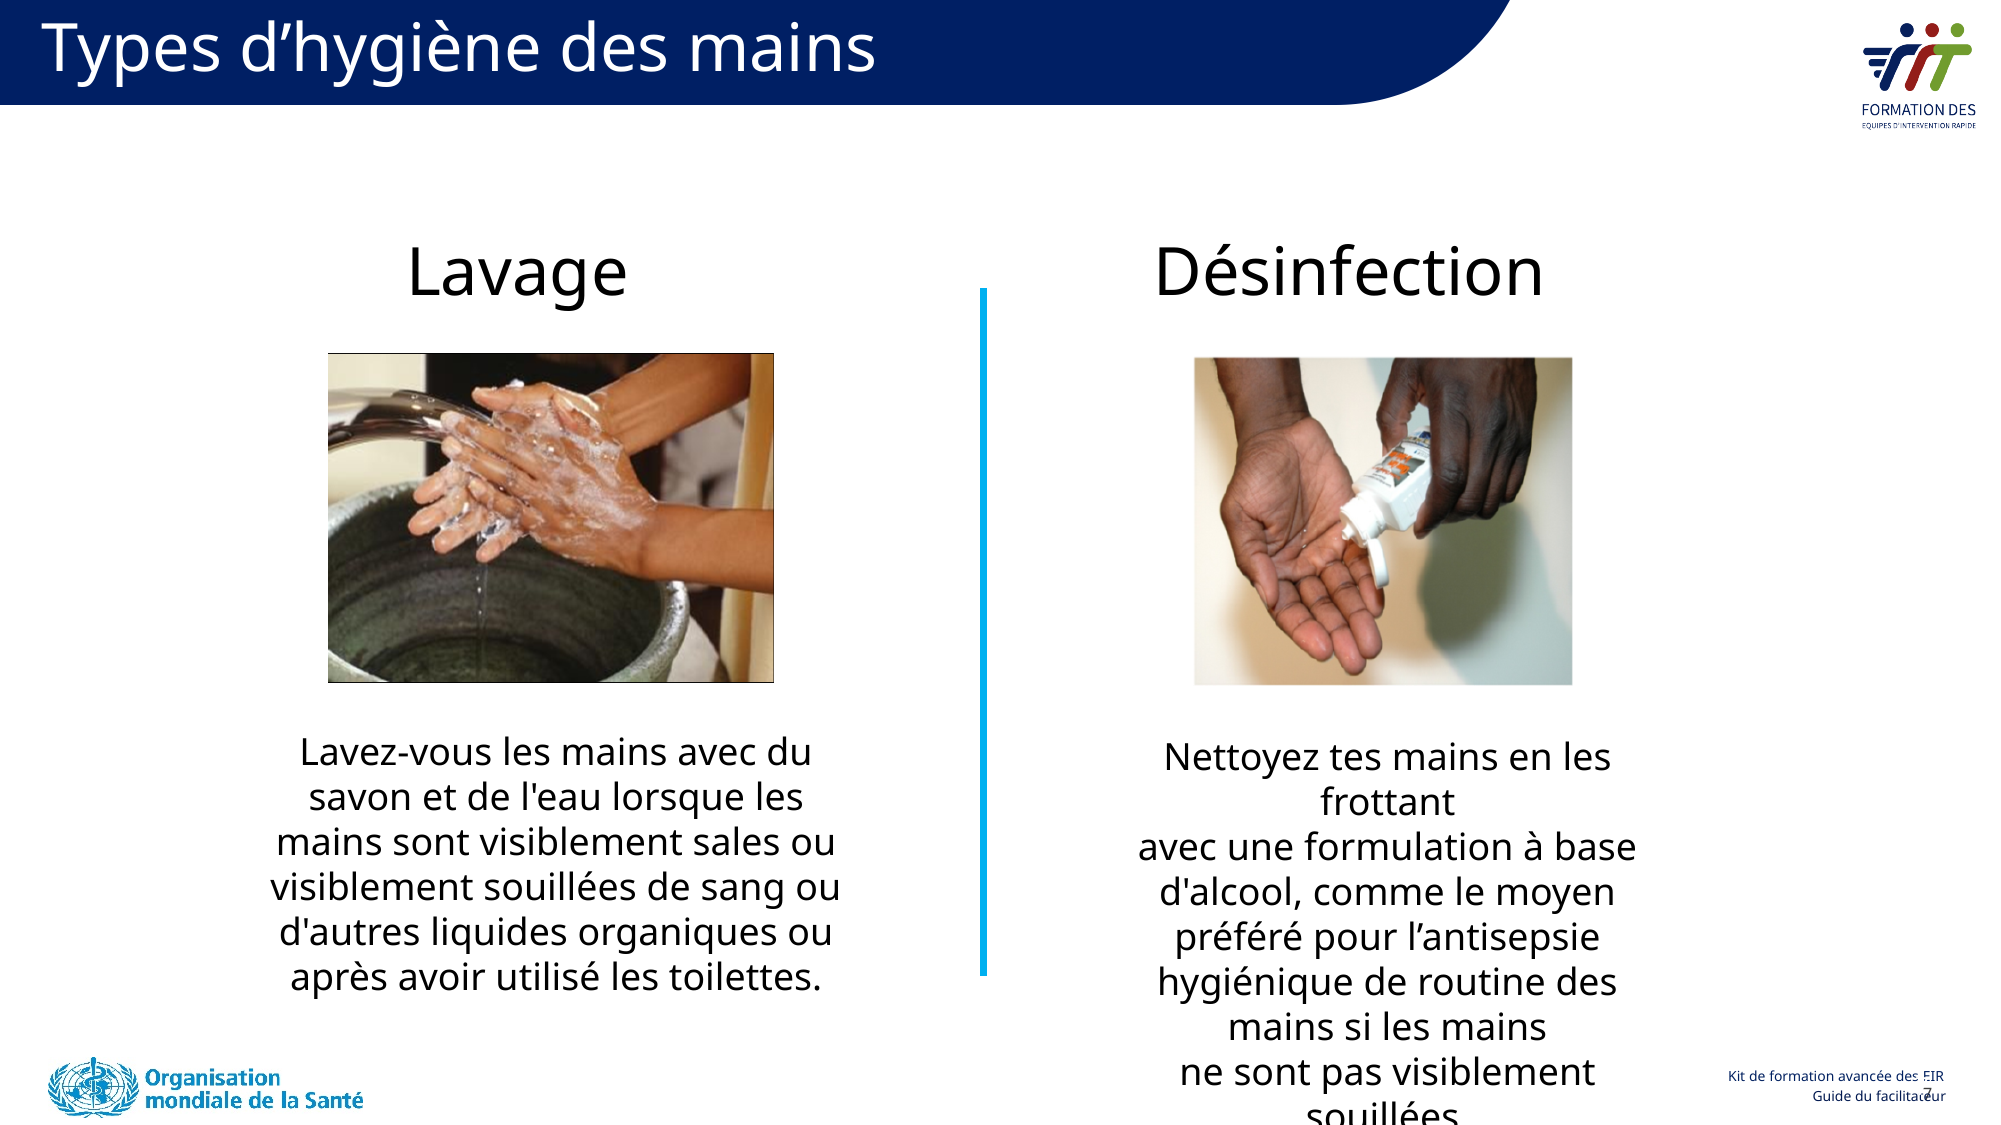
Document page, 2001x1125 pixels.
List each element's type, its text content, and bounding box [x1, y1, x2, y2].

text_box Désinfection [1153, 229, 1547, 310]
picture [1192, 355, 1573, 687]
text_box Lavage [406, 229, 629, 310]
slide_number 7 [1899, 1063, 2000, 1124]
picture [0, 0, 1533, 105]
text_box Lavez-vous les mains avec du savon et de l'eau lorsque les mains sont visiblement sales ou visiblement souillées de sang ou d'autres liquides organiques ou après avoir utilisé les toilettes. [249, 720, 863, 1005]
picture [48, 1057, 363, 1118]
picture [1862, 22, 1976, 130]
title Types d’hygiène des mains [33, 0, 1200, 104]
text_box Nettoyez tes mains en les frottant avec une formulation à base d'alcool, comme le moyen préféré pour l’antisepsie hygiénique de routine des mains si les mains ne sont pas visiblement souillées. [1107, 732, 1668, 1125]
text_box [296, 352, 774, 773]
